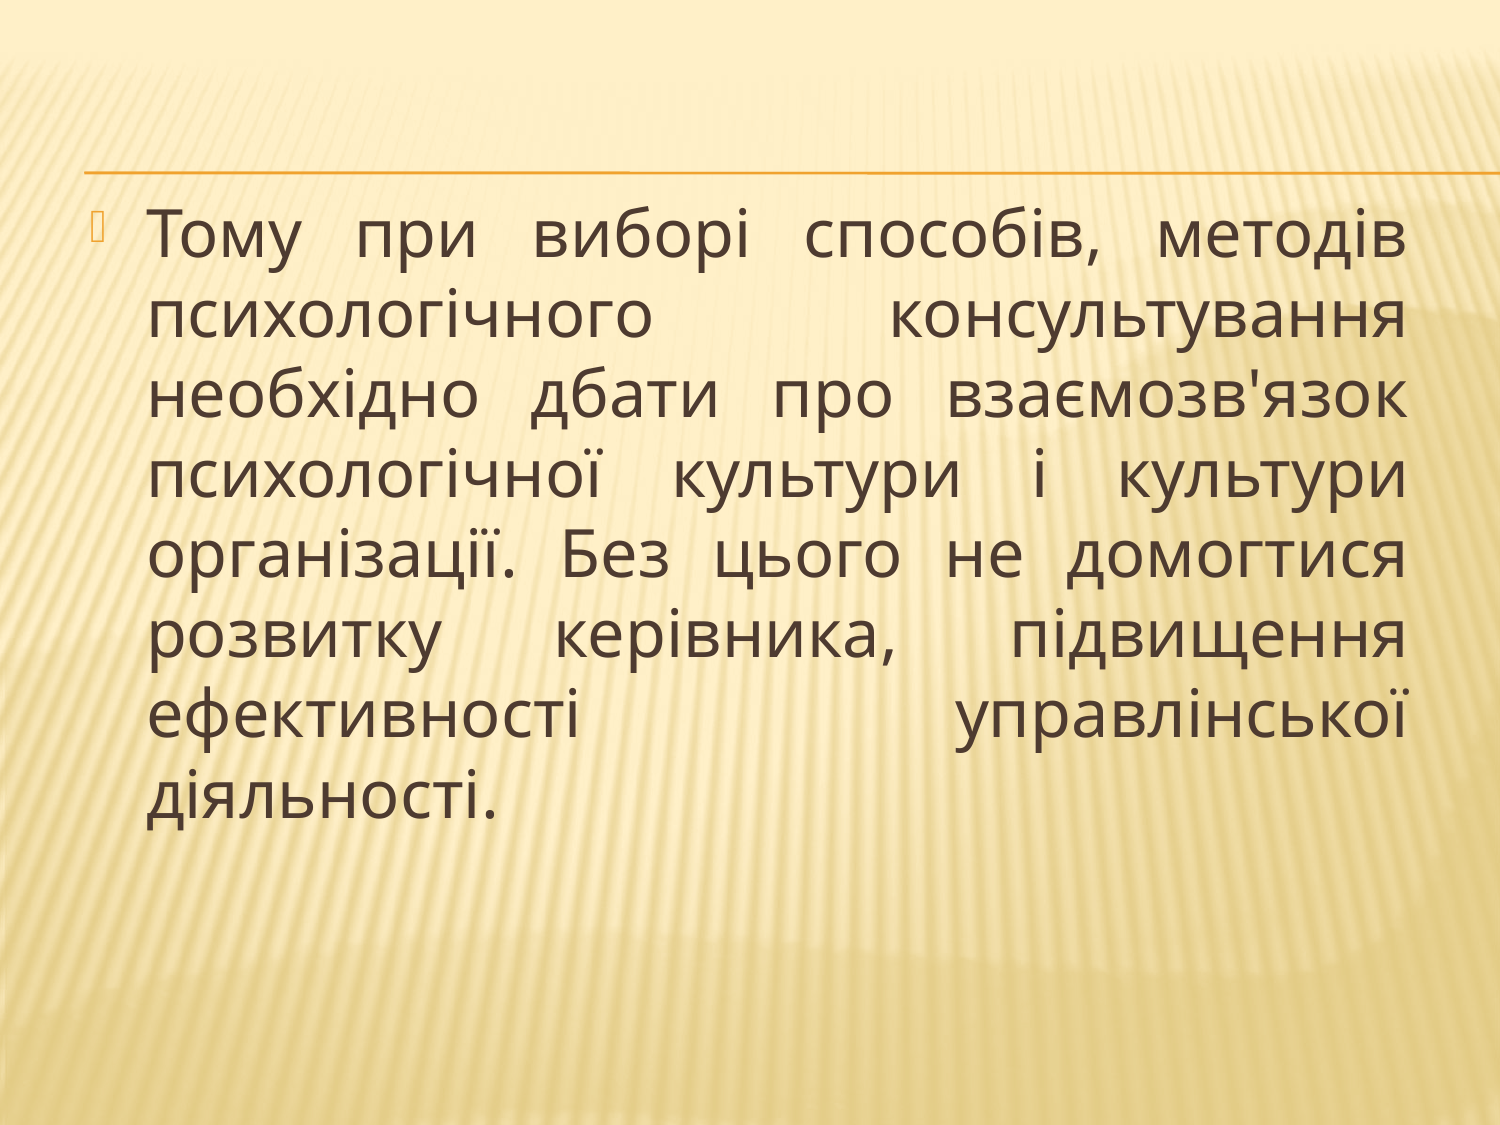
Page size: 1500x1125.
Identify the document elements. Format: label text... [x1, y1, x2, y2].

list Тому при виборі способів, методів психологічного консультування необхідно дбати про взаємозв'язок психологічної культури і культури організації. Без цього не домогтися розвитку керівника, підвищення ефективності управлінської діяльності. [75, 90, 1425, 1038]
